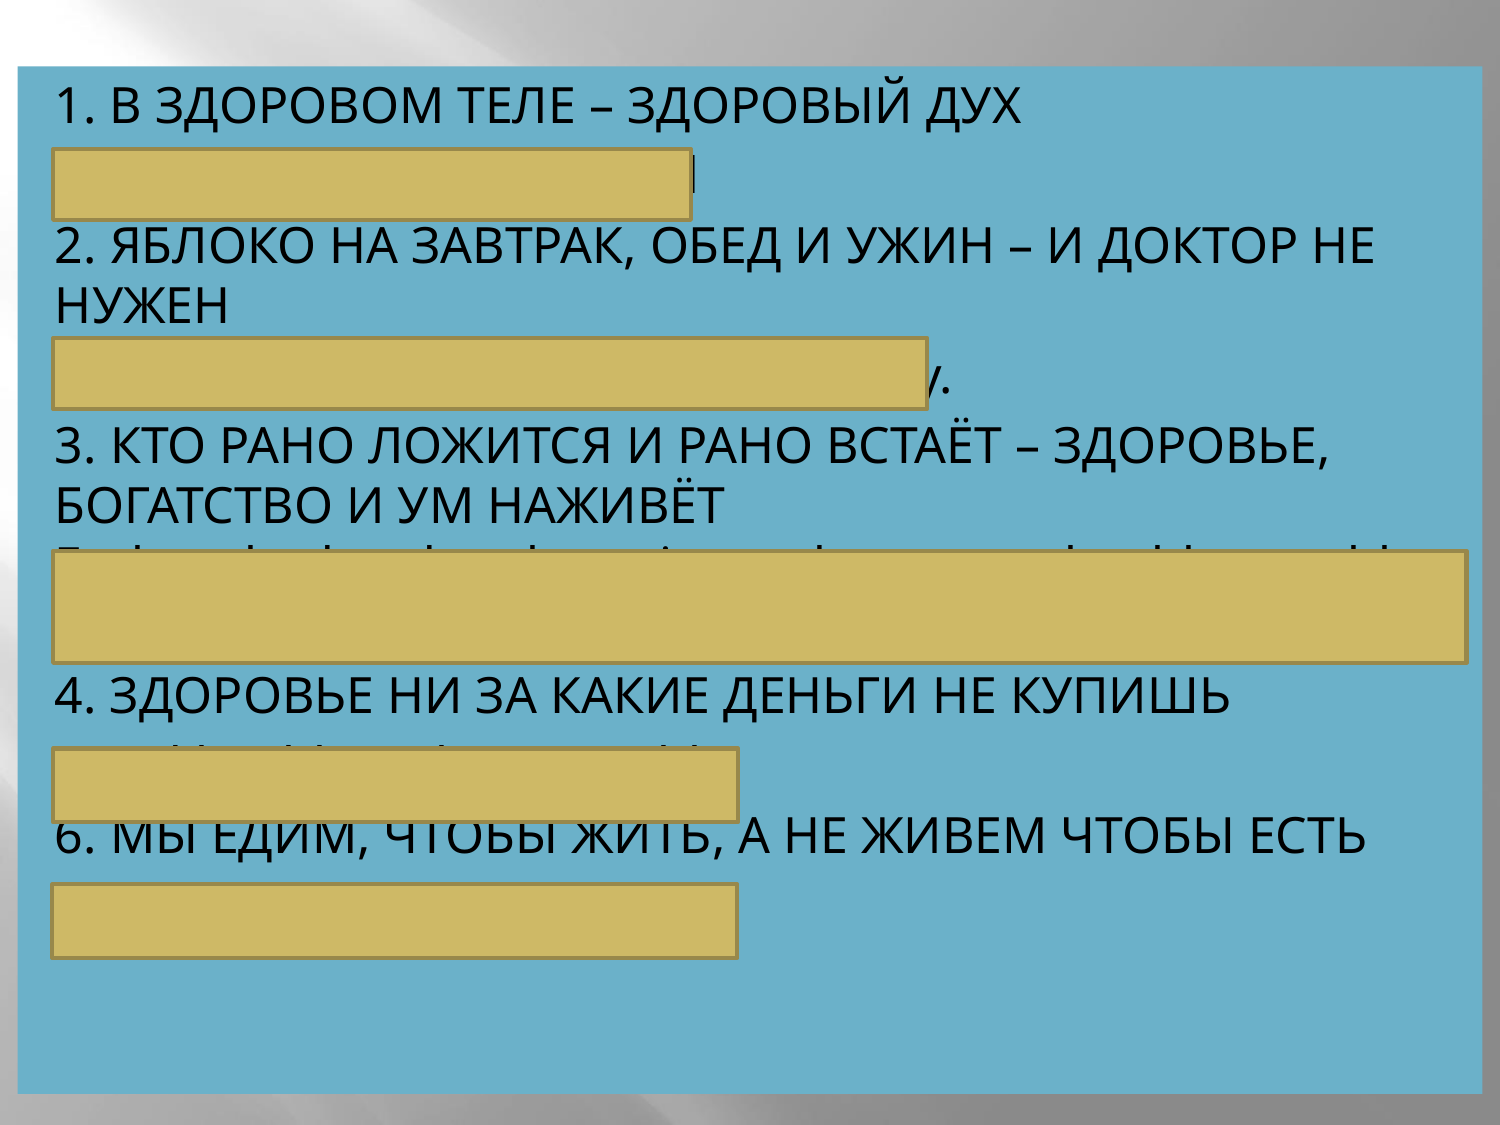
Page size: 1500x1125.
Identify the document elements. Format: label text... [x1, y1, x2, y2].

picture [0, 0, 1500, 1125]
text_box [51, 147, 693, 222]
text_box [51, 549, 1469, 665]
list 1. В ЗДОРОВОМ ТЕЛЕ – ЗДОРОВЫЙ ДУХ Healthy body, healthy mind 2. ЯБЛОКО НА ЗАВТРАК, ОБЕД И УЖИН – И ДОКТОР НЕ НУЖЕН An apple a day keeps the doctor away. 3. КТО РАНО ЛОЖИТСЯ И РАНО ВСТАЁТ – ЗДОРОВЬЕ, БОГАТСТВО И УМ НАЖИВЁТ Early to bed and early to rise makes a man healthy wealthy and wise. 4. ЗДОРОВЬЕ НИ ЗА КАКИЕ ДЕНЬГИ НЕ КУПИШЬ Good health is above wealth. 6. МЫ ЕДИМ, ЧТОБЫ ЖИТЬ, А НЕ ЖИВЕМ ЧТОБЫ ЕСТЬ We eat to live not live to eat. [17, 66, 1483, 1094]
text_box [51, 746, 740, 824]
text_box [50, 882, 739, 960]
text_box [51, 336, 929, 411]
